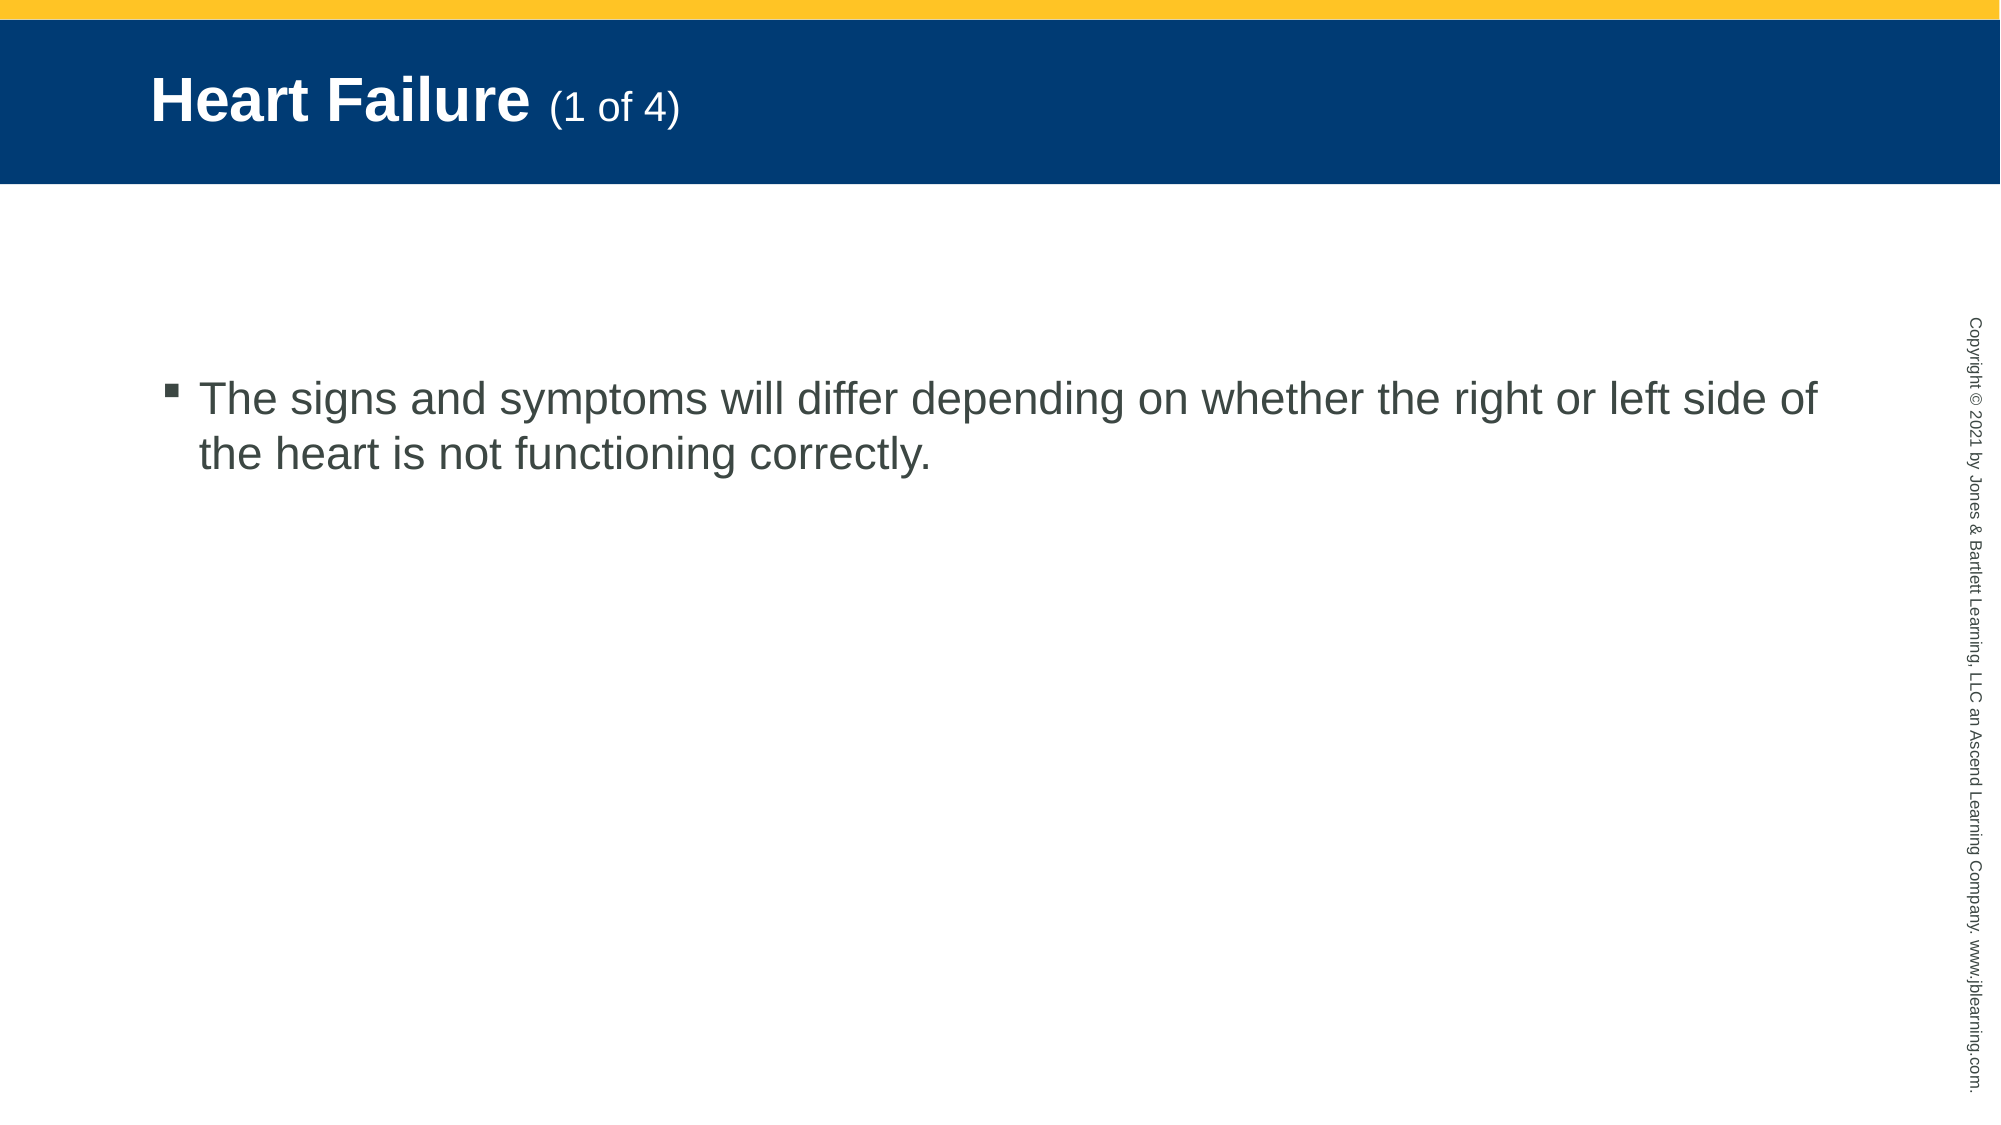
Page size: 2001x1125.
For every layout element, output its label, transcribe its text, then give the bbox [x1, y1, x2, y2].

title Heart Failure (1 of 4) [0, 19, 2000, 185]
list The signs and symptoms will differ depending on whether the right or left side of the heart is not functioning correctly. [146, 361, 1859, 1016]
